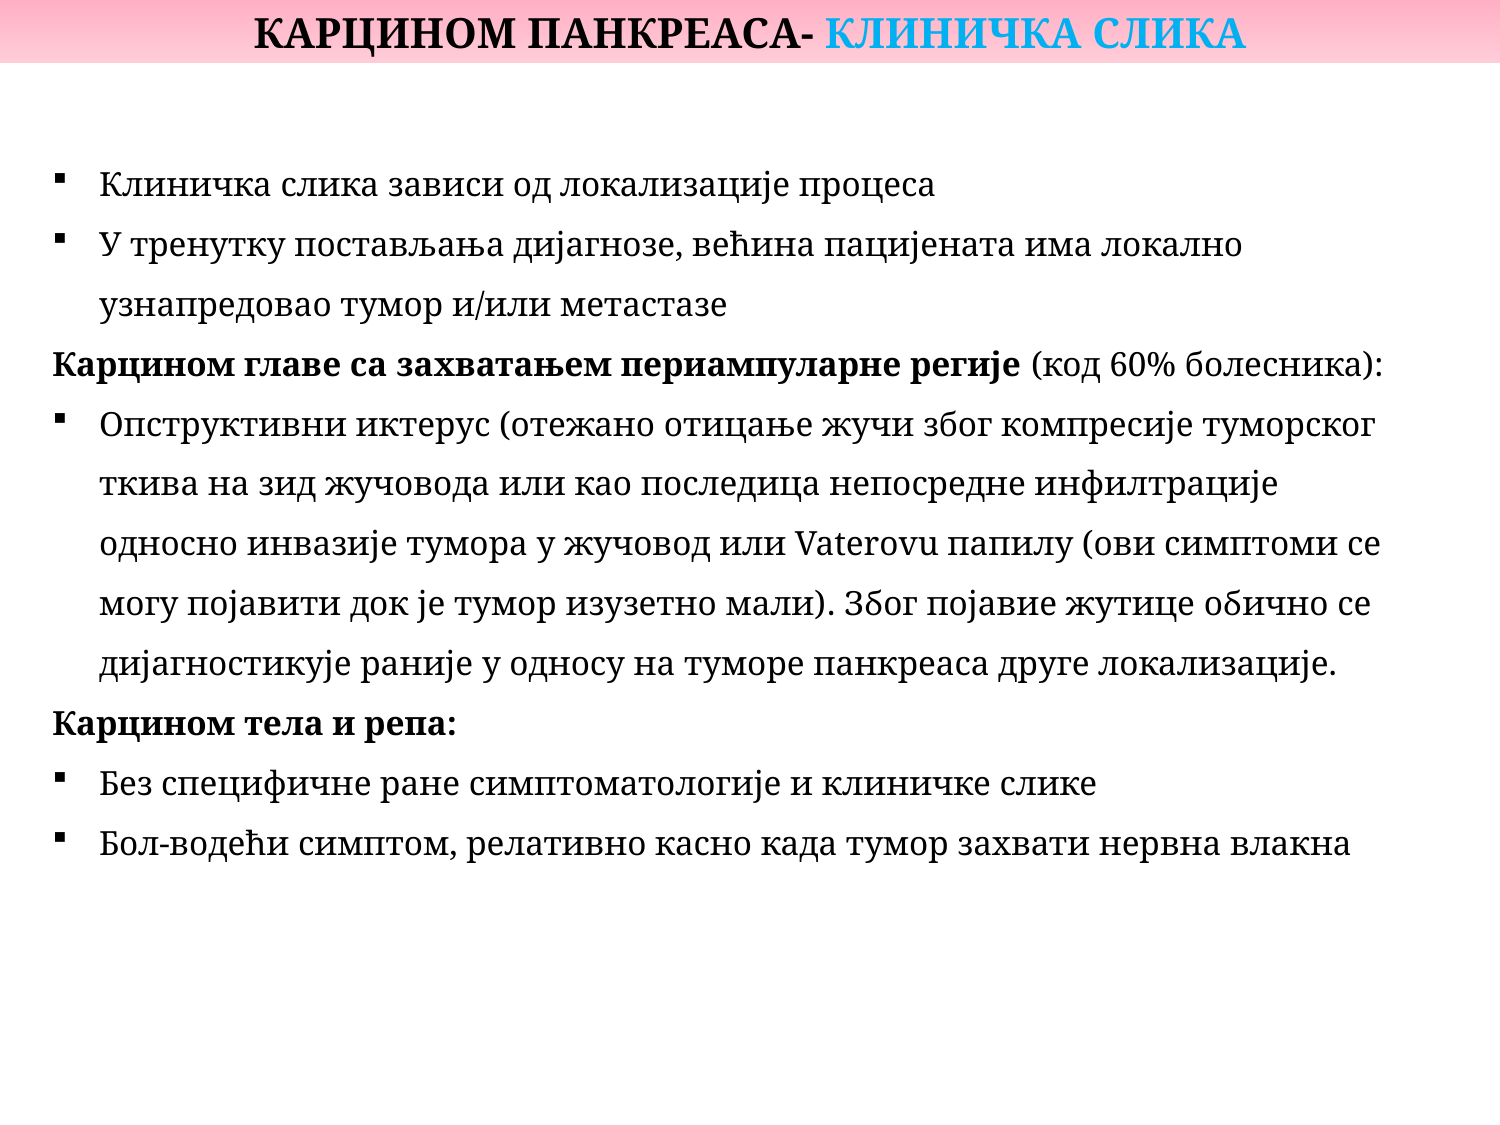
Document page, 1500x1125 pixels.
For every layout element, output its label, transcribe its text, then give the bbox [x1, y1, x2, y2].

text_box Клиничка слика зависи од локализације процеса У тренутку постављања дијагнозе, већина пацијената има локално узнапредовао тумор и/или метастазе Карцином главе са захватањем периампуларне регије (код 60% болесника): Опструктивни иктерус (отежано отицање жучи због компресије туморског ткива на зид жучовода или као последица непосредне инфилтрације односно инвазије тумора у жучовод или Vaterovu папилу (oви симптоми се могу појавити док је тумор изузетно мали). Због појавие жутице обично се дијагностикује раније у односу на туморе панкреаса друге локализације. Карцином тела и репа: Без специфичне ране симптоматологије и клиничке слике Бол-водећи симптом, релативно касно када тумор захвати нервна влакна [37, 135, 1425, 989]
text_box КАРЦИНОМ ПАНКРЕАСА- КЛИНИЧКА СЛИКА [0, 0, 1500, 63]
